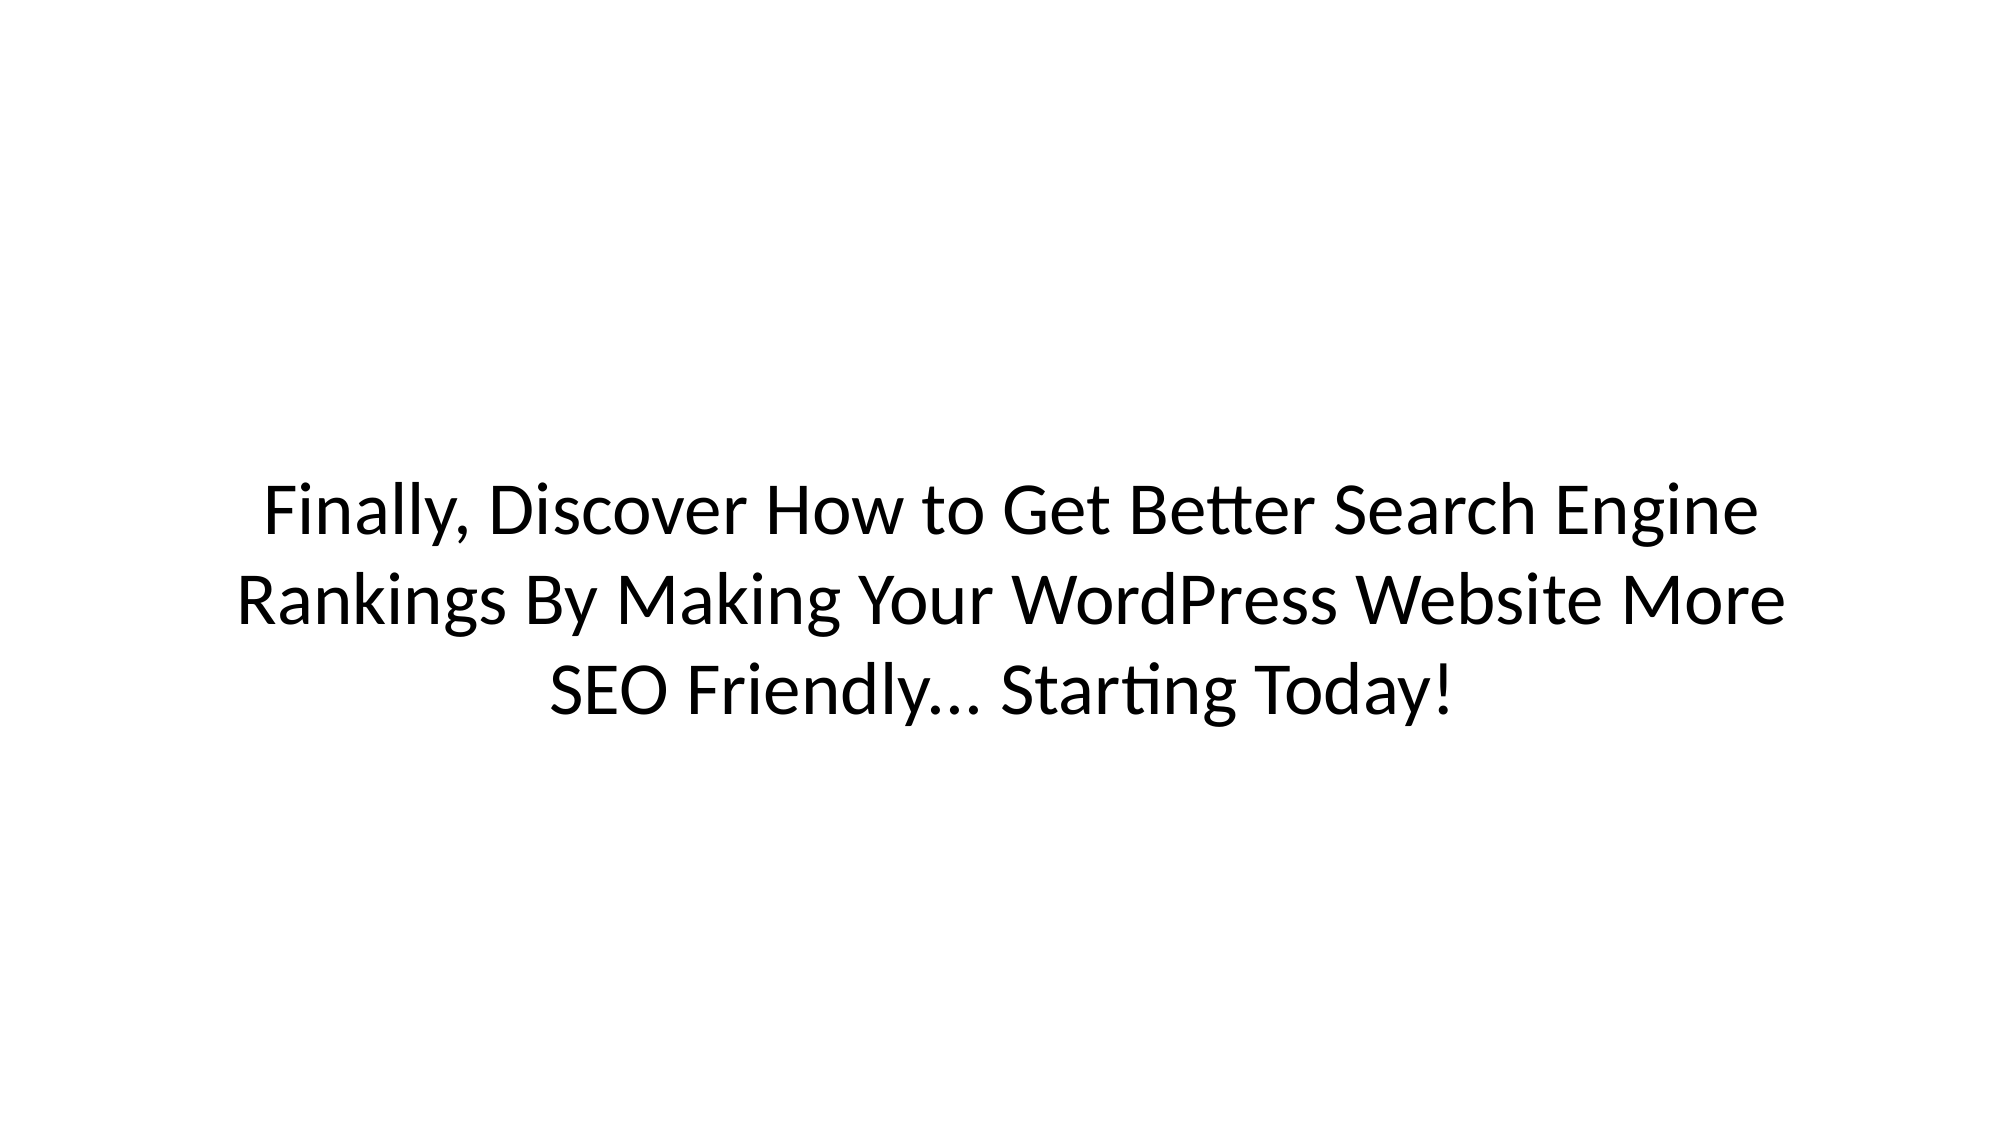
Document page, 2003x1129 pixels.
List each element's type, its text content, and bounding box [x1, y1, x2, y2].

title Finally, Discover How to Get Better Search Engine Rankings By Making Your WordPress Website More SEO Friendly... Starting Today! [160, 172, 1864, 1017]
